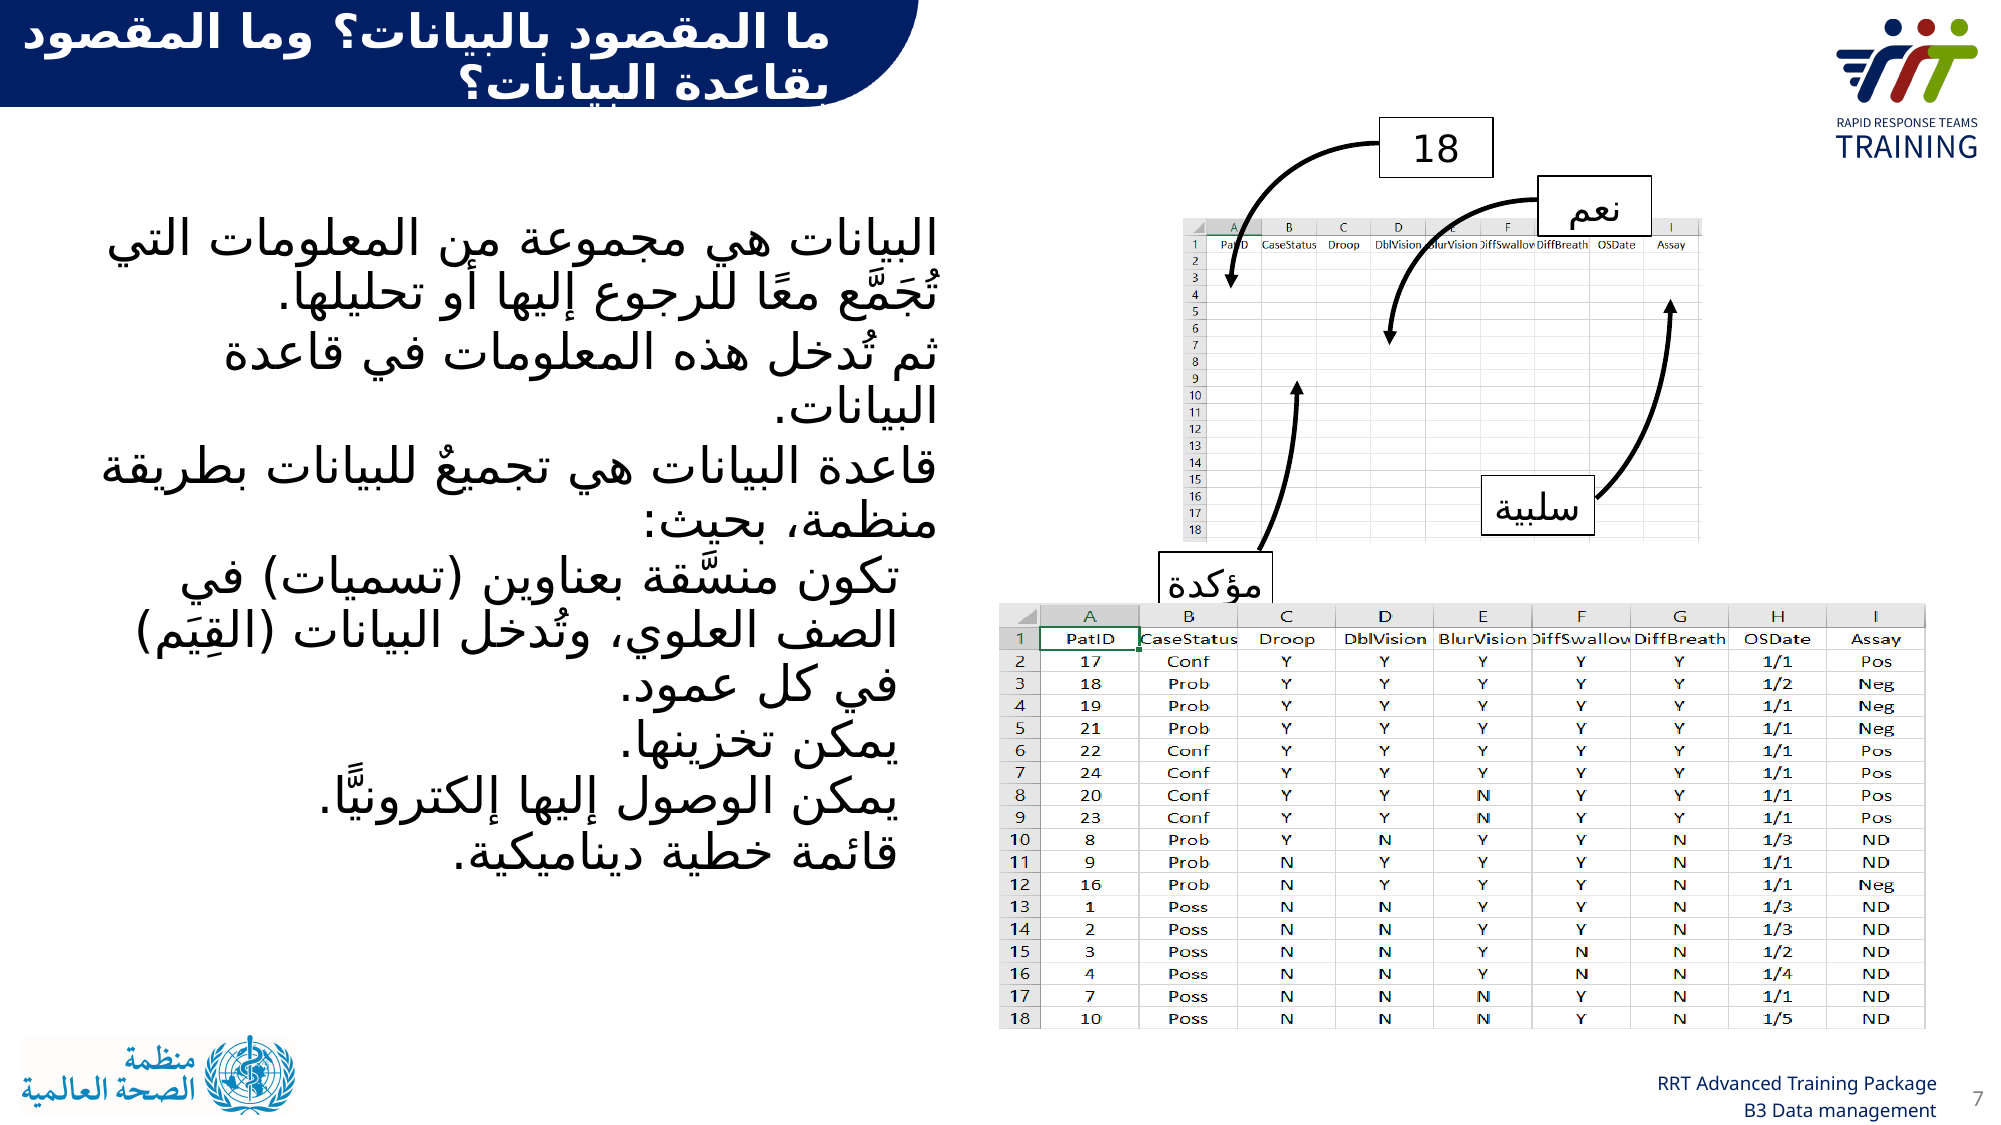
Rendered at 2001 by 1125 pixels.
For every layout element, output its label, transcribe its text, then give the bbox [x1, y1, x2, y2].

picture [22, 1035, 295, 1115]
picture [1835, 19, 1978, 167]
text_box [1158, 117, 1702, 603]
picture [999, 603, 1927, 1029]
title ما المقصود بالبيانات؟ وما المقصود بقاعدة البيانات؟ [0, 0, 841, 119]
picture [252, 1050, 258, 1059]
list البيانات هي مجموعة من المعلومات التي تُجَمَّع معًا للرجوع إليها أو تحليلها. ثم تُدخل هذه المعلومات في قاعدة البيانات‬. قاعدة البيانات هي تجميعٌ للبيانات بطريقة منظمة، بحيث: تكون منسَّقة بعناوين (تسميات) في الصف العلوي، وتُدخل البيانات (القِيَم) في كل عمود. يمكن تخزينها. يمكن الوصول إليها إلكترونيًّا. قائمة خطية ديناميكية. [60, 204, 948, 894]
picture [841, 0, 919, 107]
